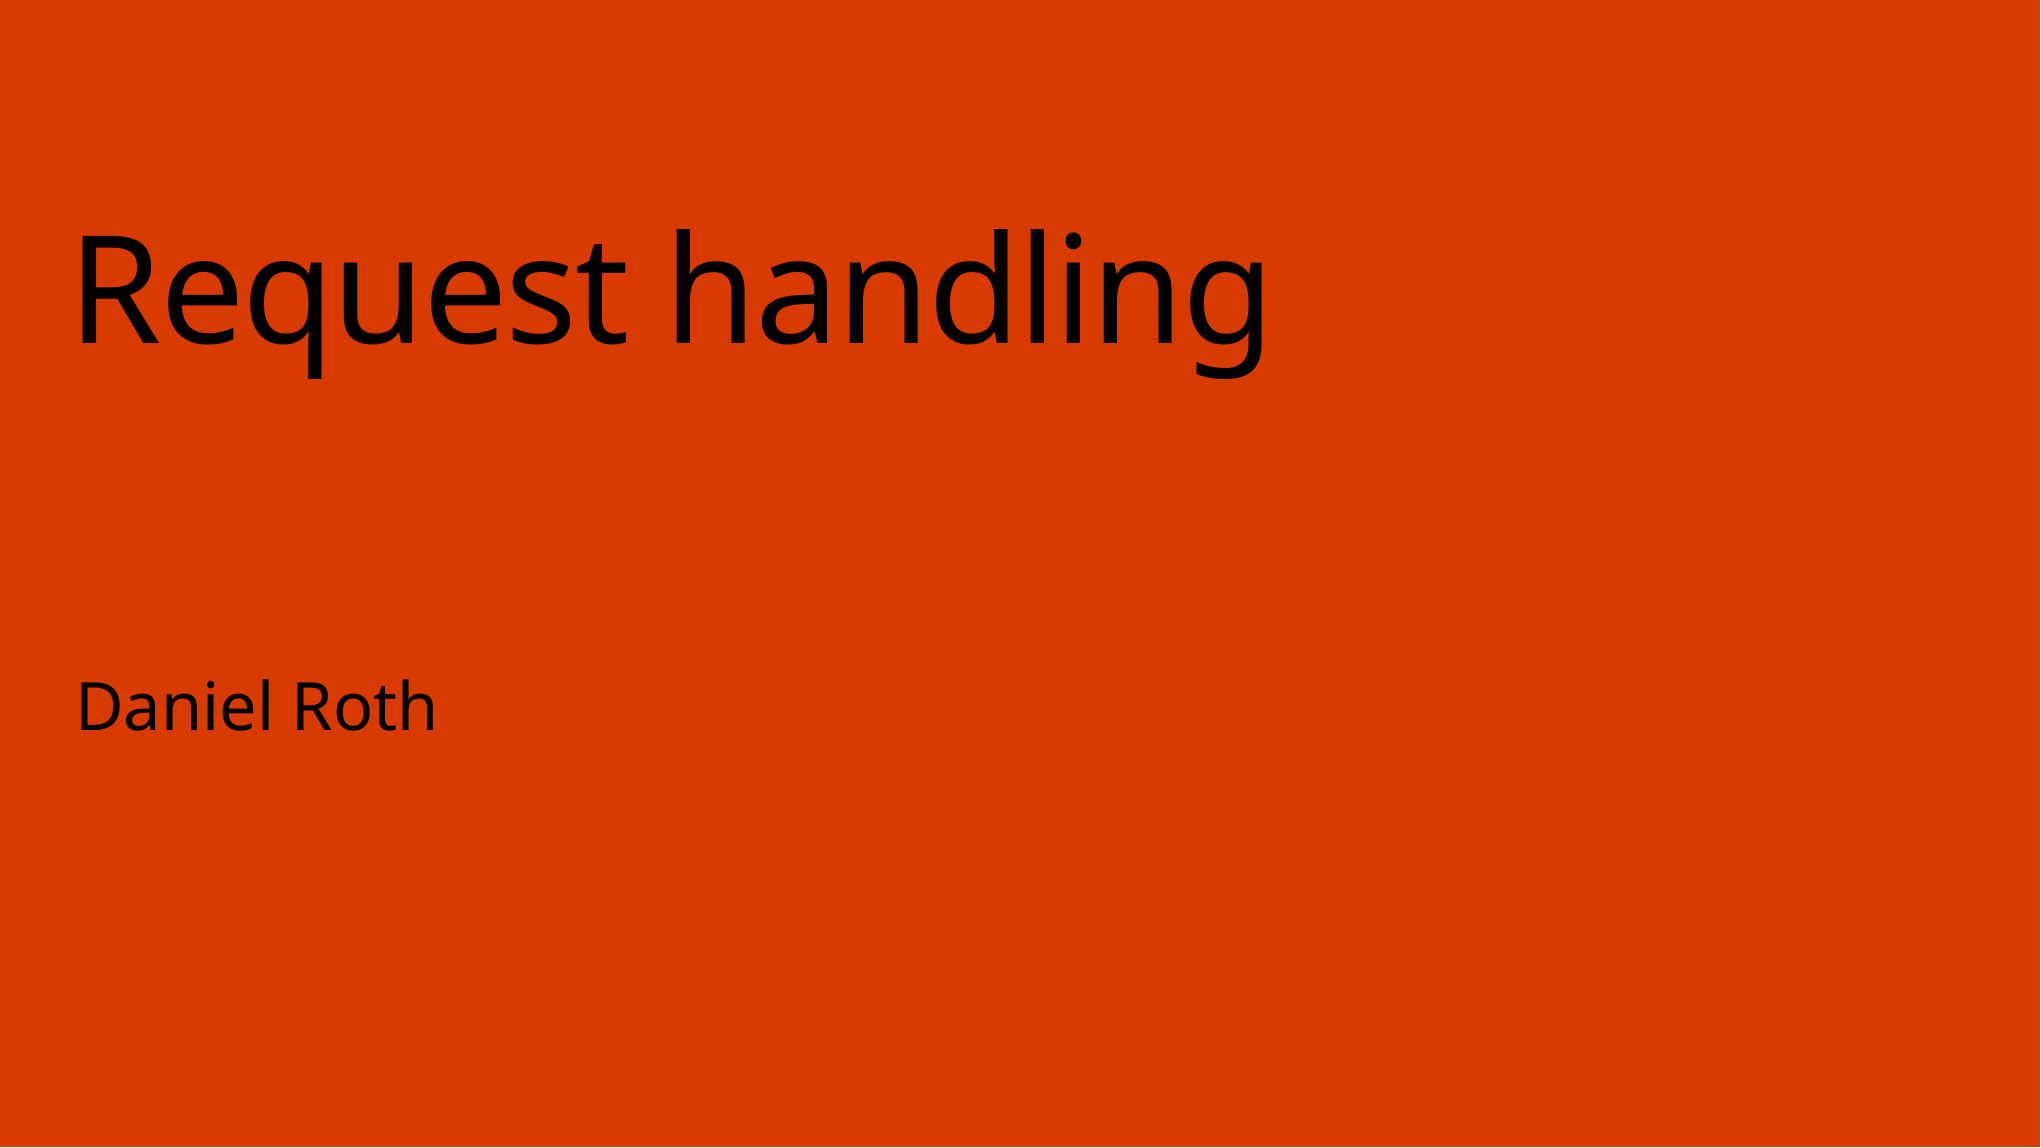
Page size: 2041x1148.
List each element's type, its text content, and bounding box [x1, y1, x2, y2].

list Daniel Roth [45, 648, 1396, 770]
title Request handling [45, 198, 1395, 393]
